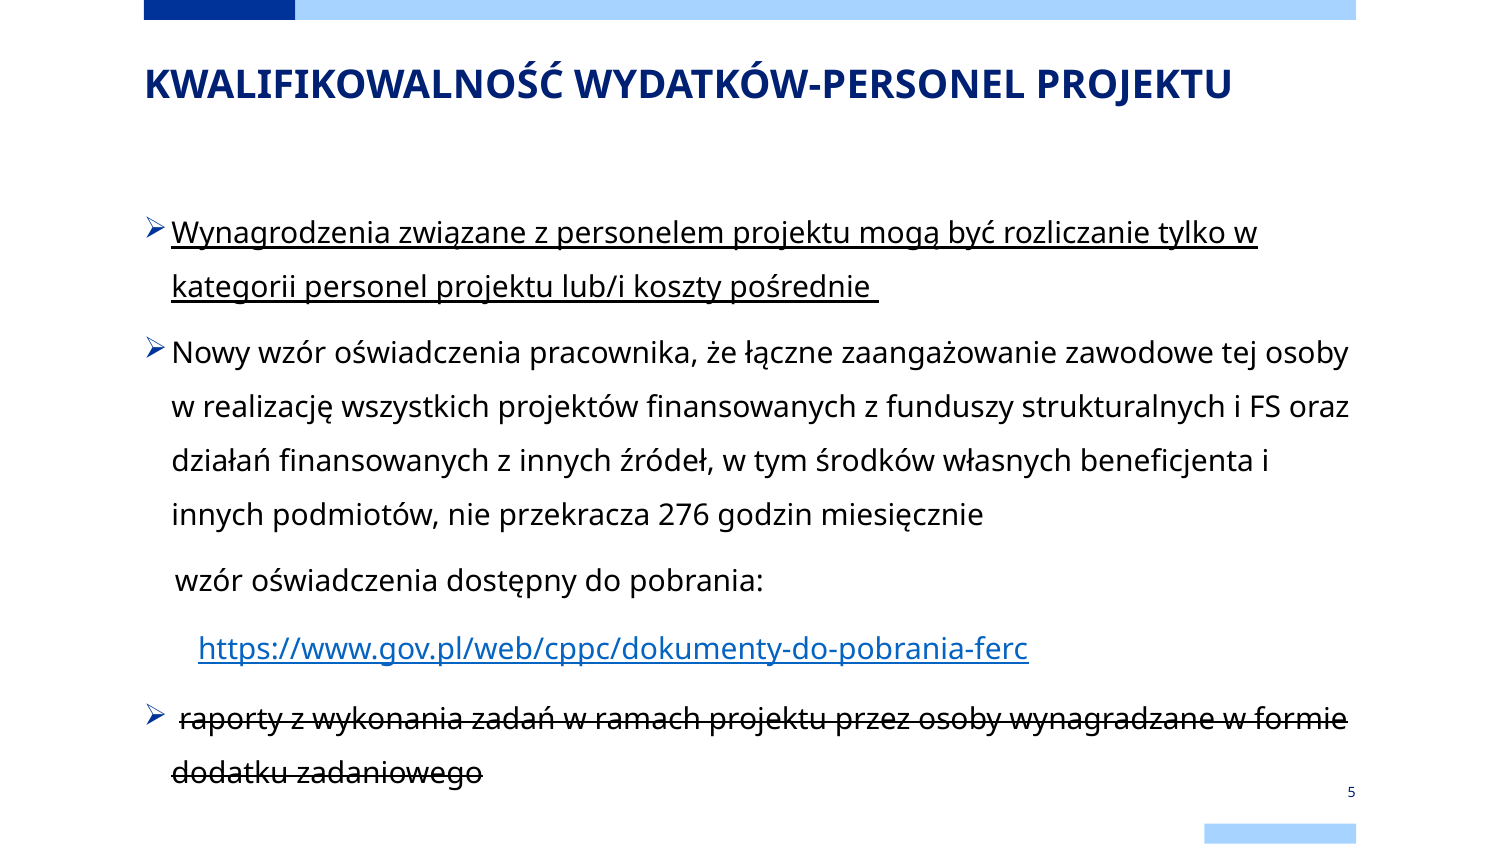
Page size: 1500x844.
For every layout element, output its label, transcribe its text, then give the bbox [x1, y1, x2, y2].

slide_number 5 [1204, 783, 1356, 804]
list Wynagrodzenia związane z personelem projektu mogą być rozliczanie tylko w kategorii personel projektu lub/i koszty pośrednie Nowy wzór oświadczenia pracownika, że łączne zaangażowanie zawodowe tej osoby w realizację wszystkich projektów finansowanych z funduszy strukturalnych i FS oraz działań finansowanych z innych źródeł, w tym środków własnych beneficjenta i innych podmiotów, nie przekracza 276 godzin miesięcznie wzór oświadczenia dostępny do pobrania: https://www.gov.pl/web/cppc/dokumenty-do-pobrania-ferc raporty z wykonania zadań w ramach projektu przez osoby wynagradzane w formie dodatku zadaniowego [143, 150, 1357, 804]
title KWALIFIKOWALNOŚĆ WYDATKÓW-PERSONEL PROJEKTU [143, 55, 1357, 127]
